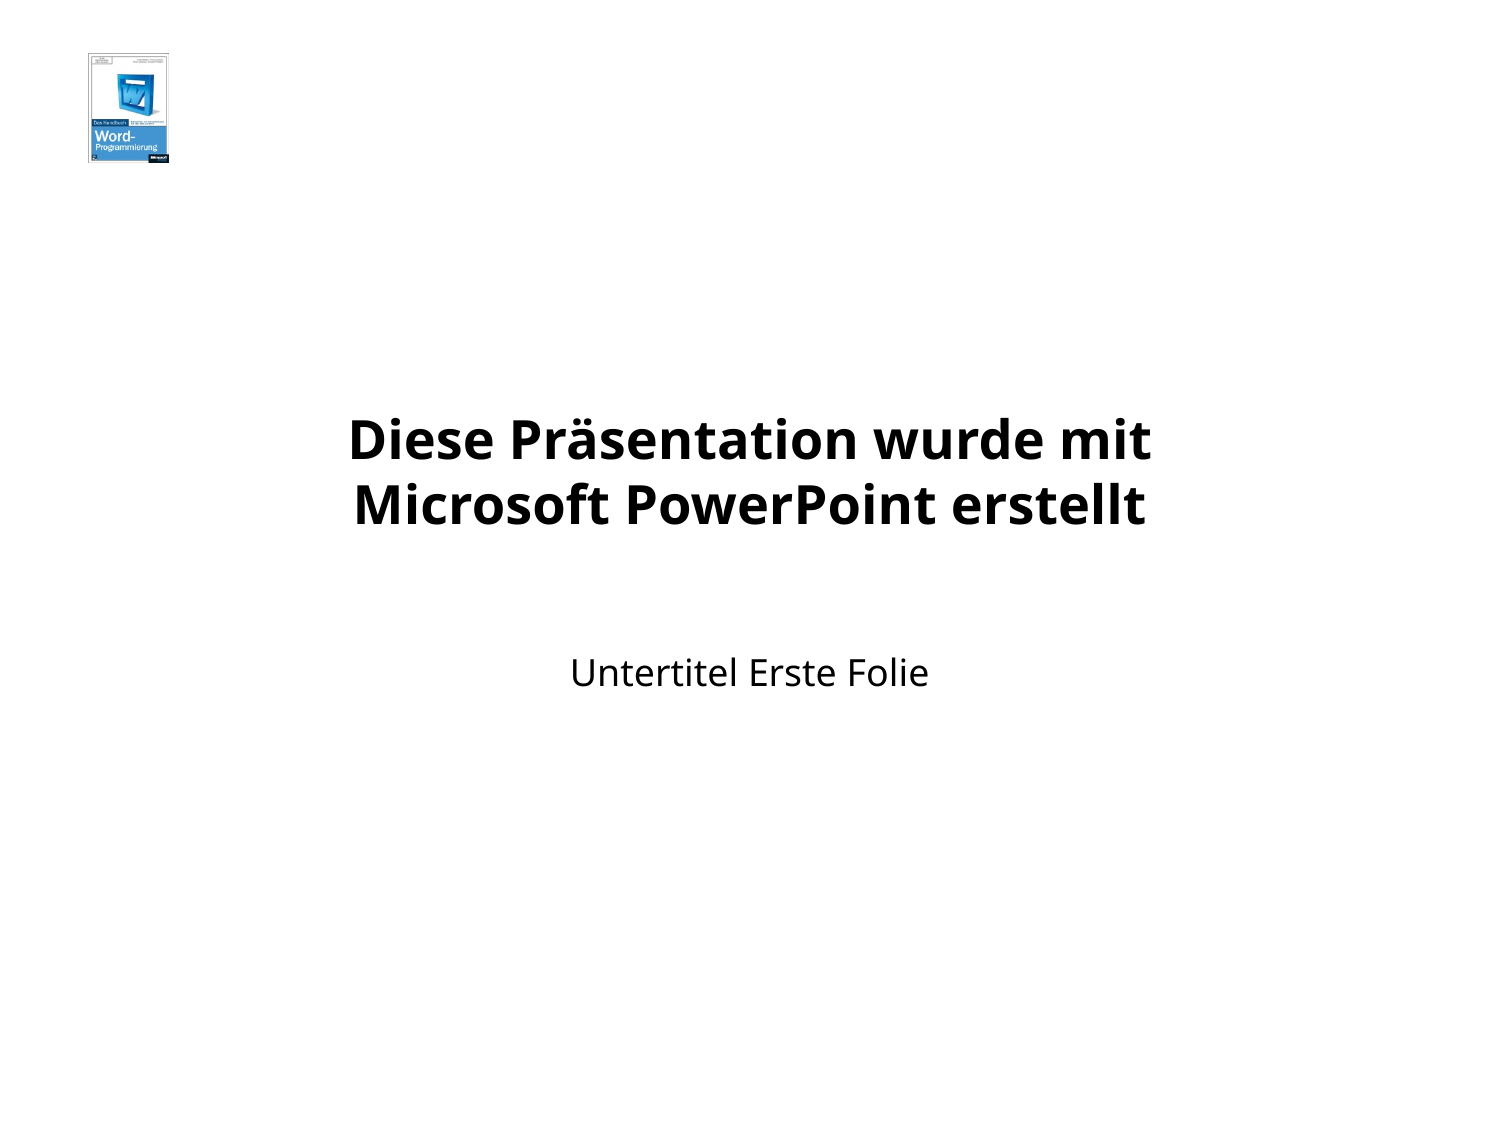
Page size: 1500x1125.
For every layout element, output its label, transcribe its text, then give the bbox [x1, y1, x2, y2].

title Diese Präsentation wurde mit Microsoft PowerPoint erstellt [112, 349, 1388, 591]
subtitle Untertitel Erste Folie [225, 637, 1275, 925]
picture [88, 53, 169, 163]
